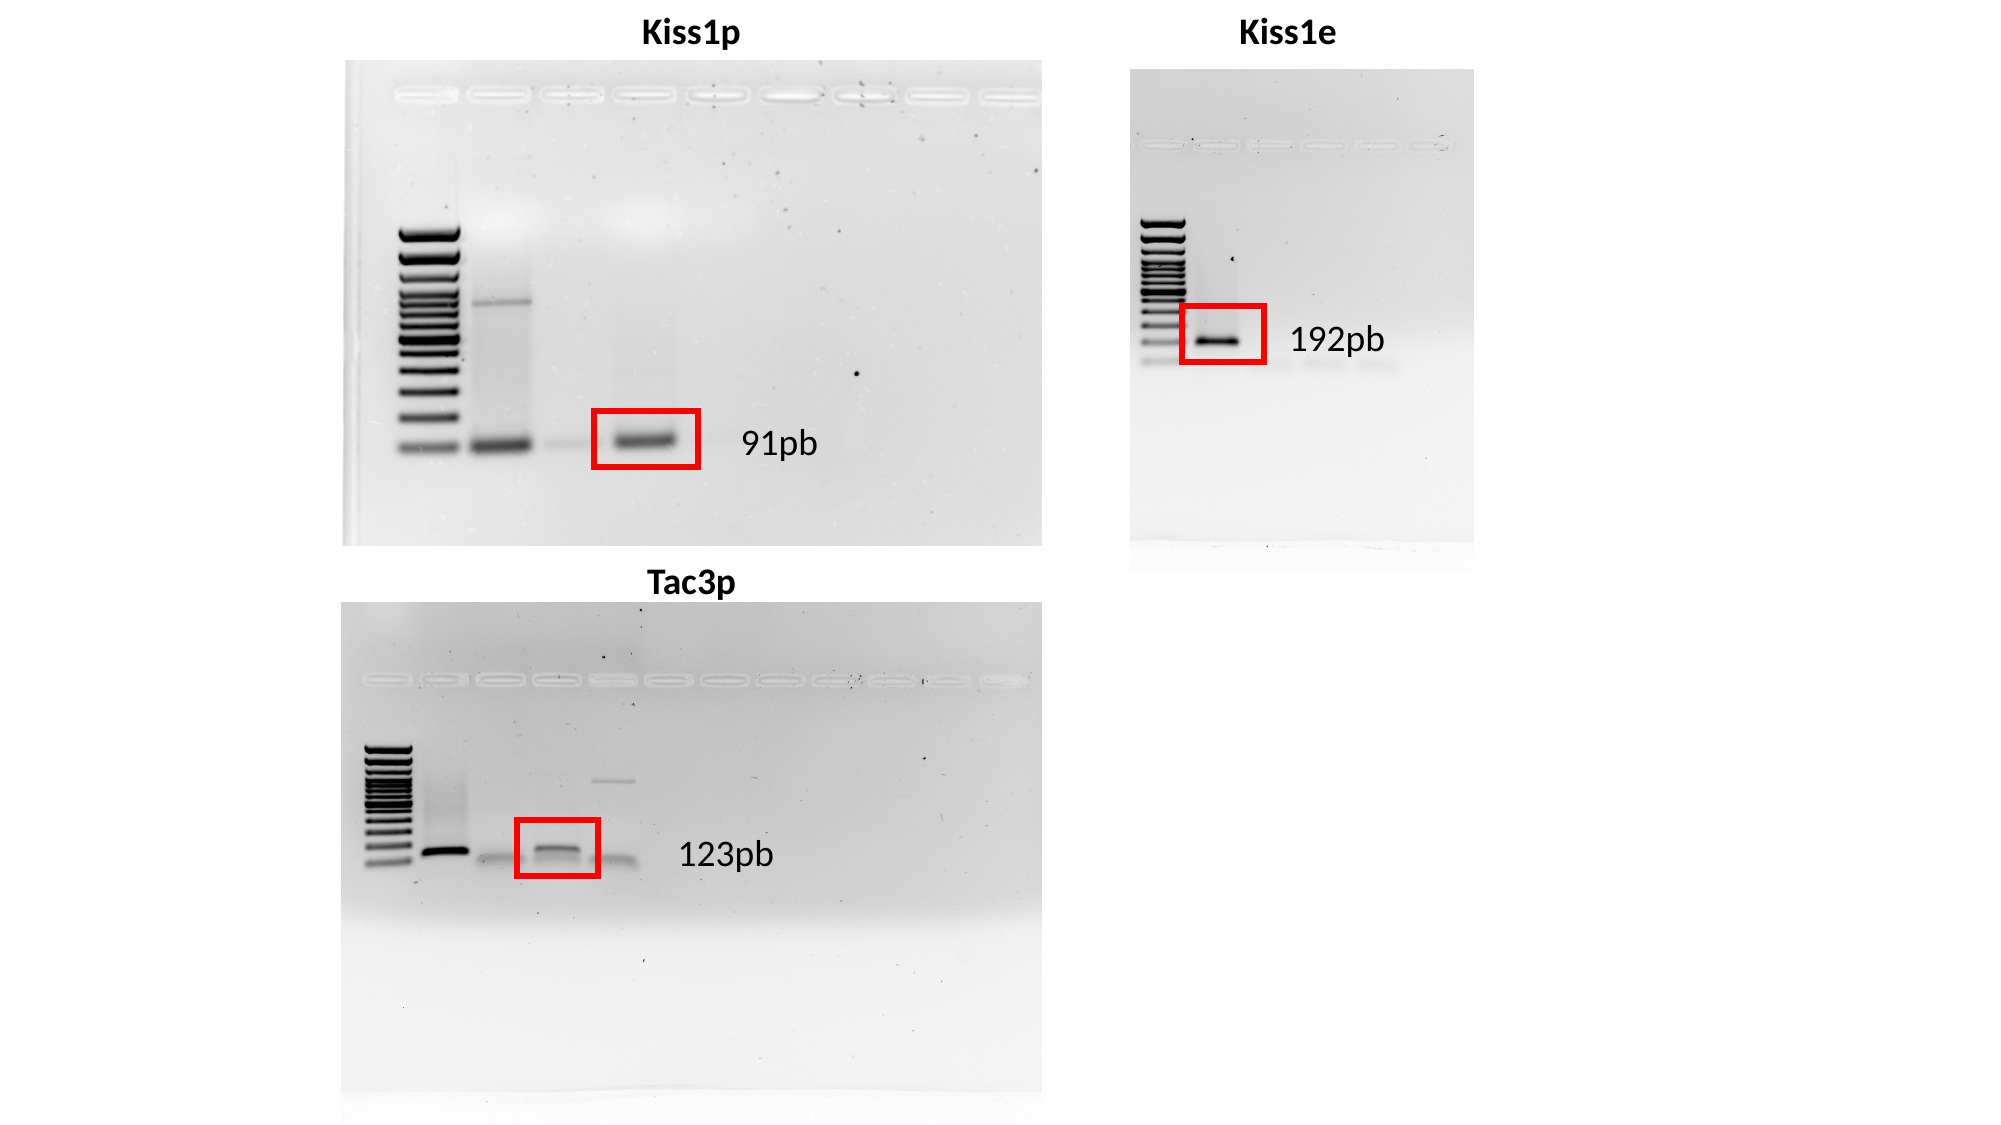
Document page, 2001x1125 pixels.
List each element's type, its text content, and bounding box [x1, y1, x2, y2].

picture [341, 602, 1042, 1125]
text_box Tac3p [341, 549, 1042, 602]
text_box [341, 0, 1042, 546]
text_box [1130, 0, 1474, 572]
